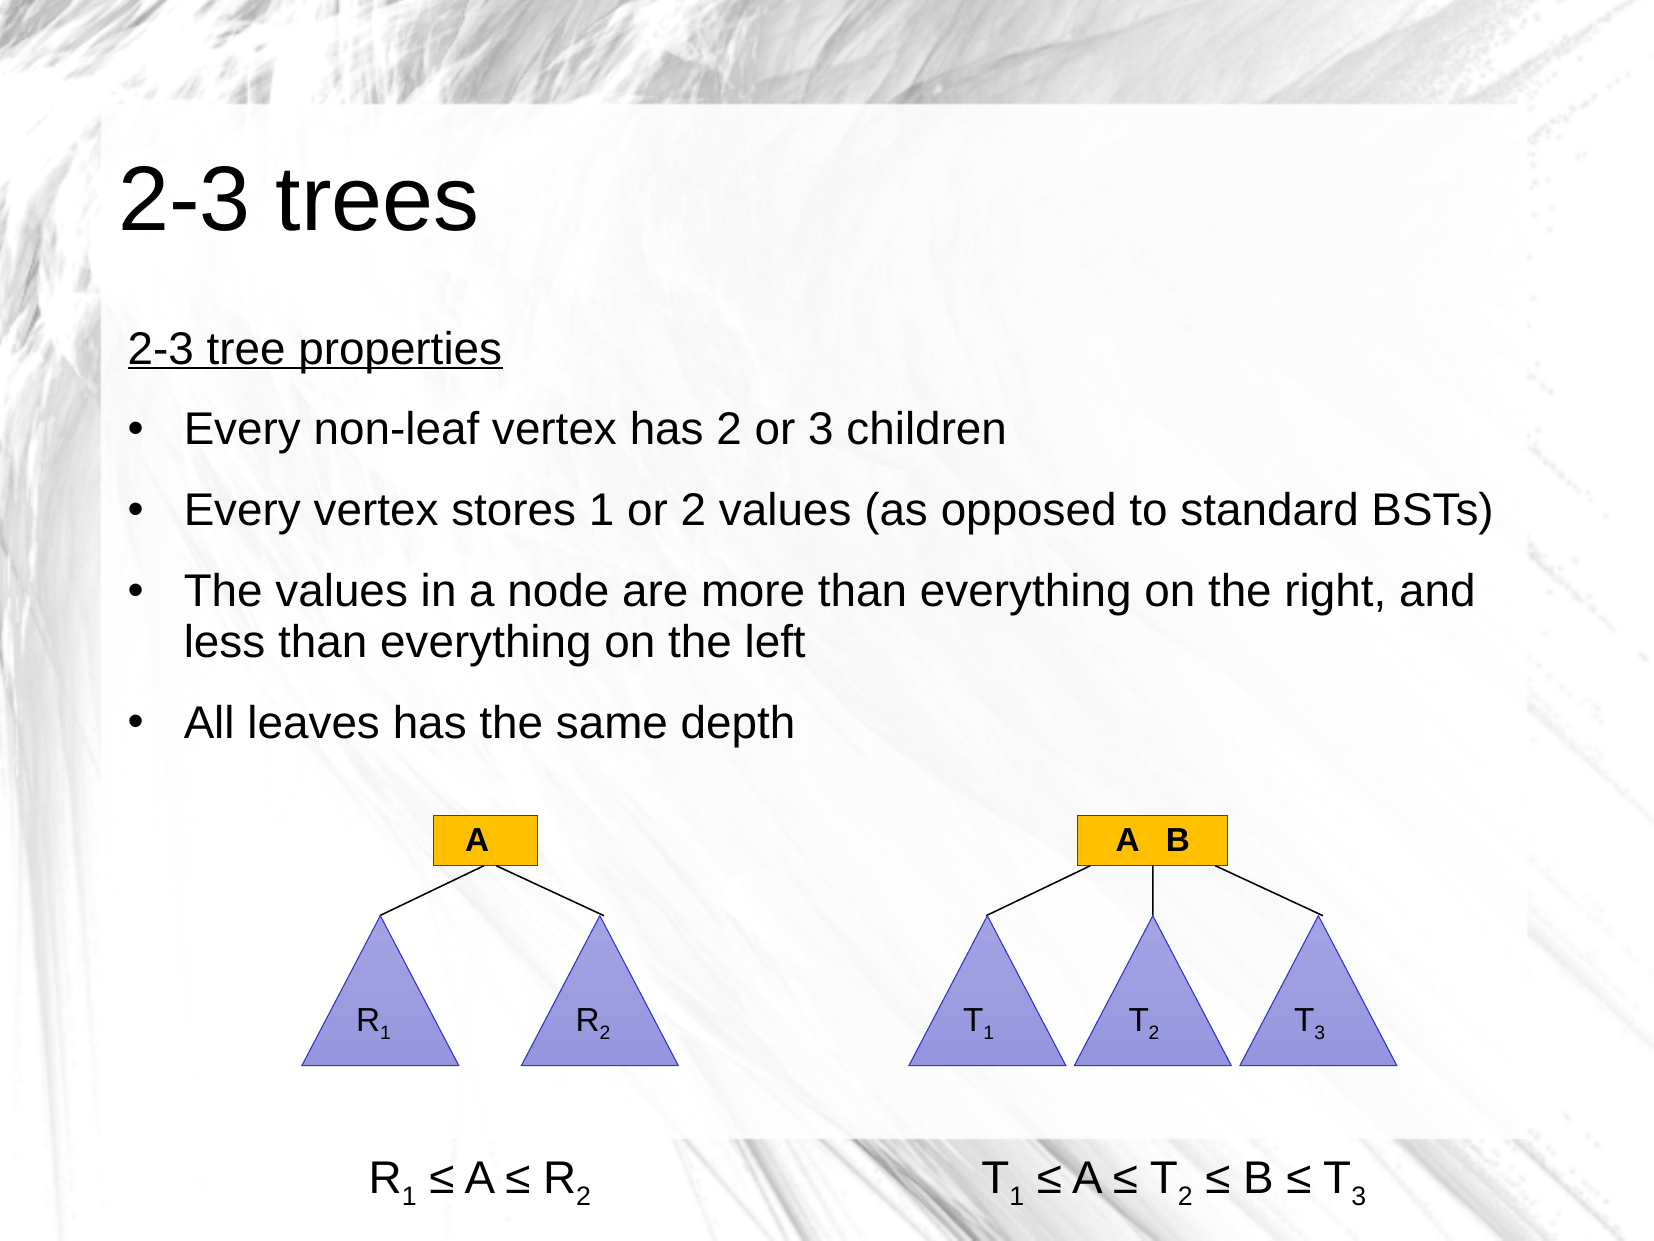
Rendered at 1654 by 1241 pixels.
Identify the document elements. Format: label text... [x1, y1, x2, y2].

title 2-3 trees [118, 93, 1506, 299]
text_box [908, 815, 1397, 1066]
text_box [301, 815, 679, 1066]
text_box R1 ≤ A ≤ R2 [354, 1140, 614, 1214]
picture [0, 0, 1654, 1241]
list 2-3 tree properties Every non-leaf vertex has 2 or 3 children Every vertex stores 1 or 2 values (as opposed to standard BSTs) The values in a node are more than everything on the right, and less than everything on the left All leaves has the same depth [118, 319, 1571, 1109]
text_box T1 ≤ A ≤ T2 ≤ B ≤ T3 [966, 1140, 1382, 1214]
